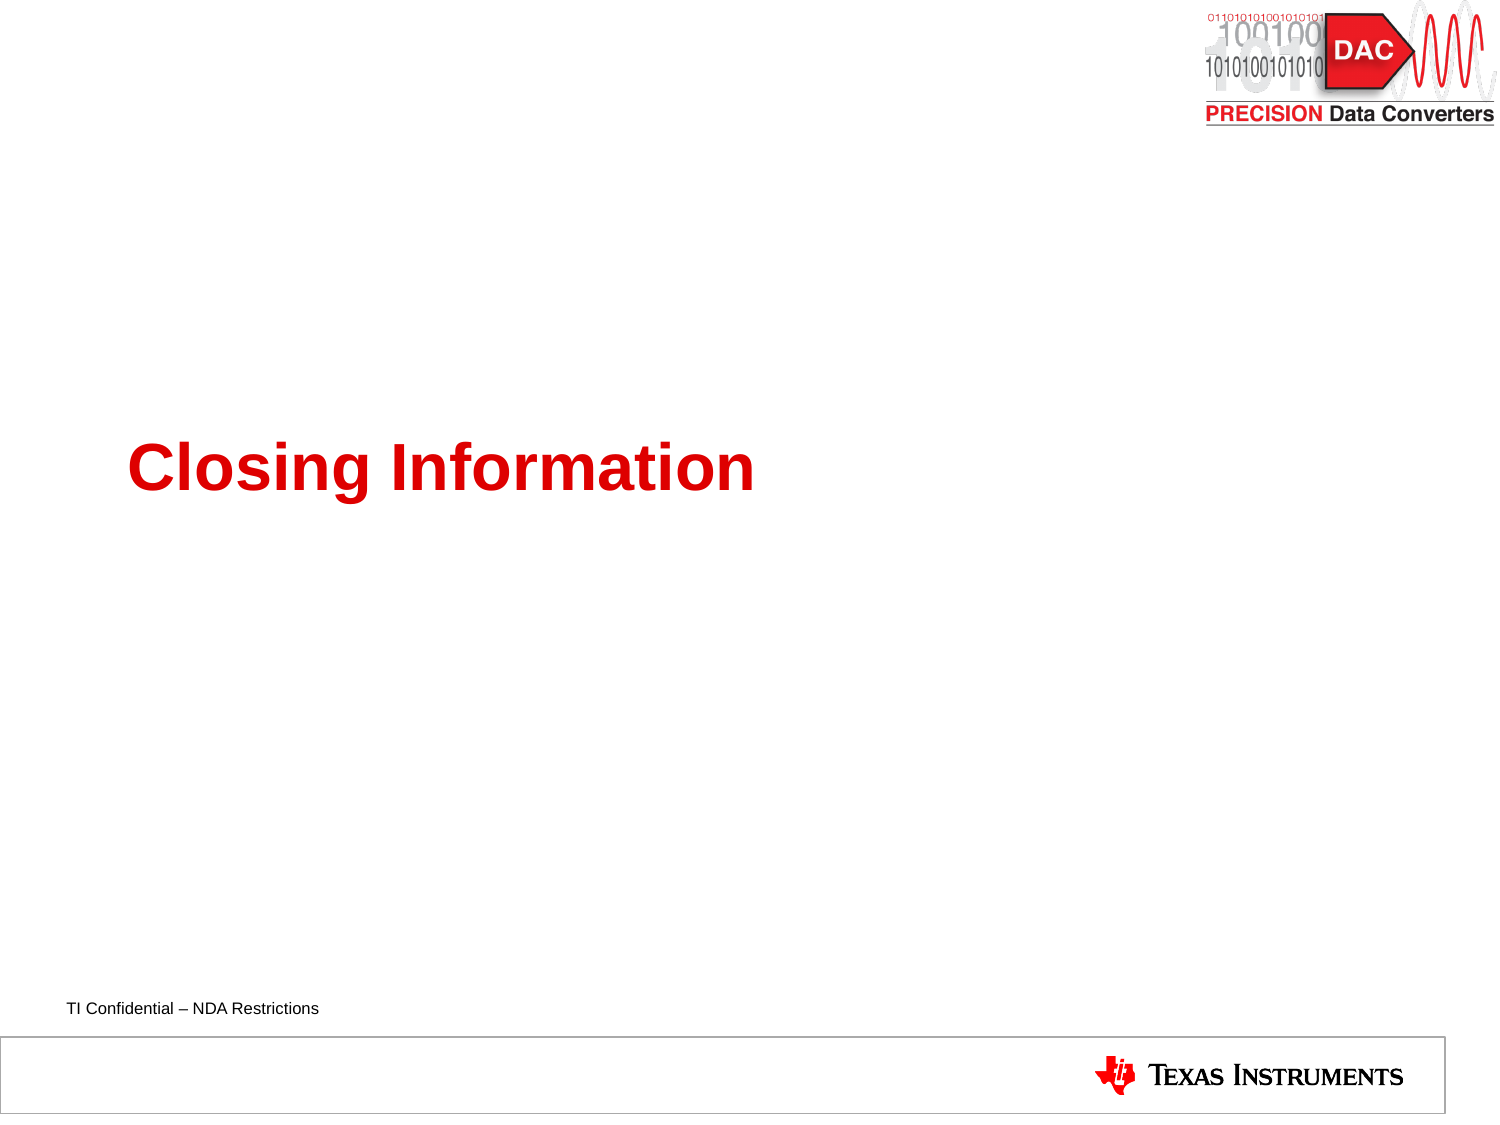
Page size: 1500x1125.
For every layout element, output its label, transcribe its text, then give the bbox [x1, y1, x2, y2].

title Closing Information [112, 349, 1388, 591]
picture [1202, 0, 1500, 127]
picture [1095, 1056, 1403, 1095]
